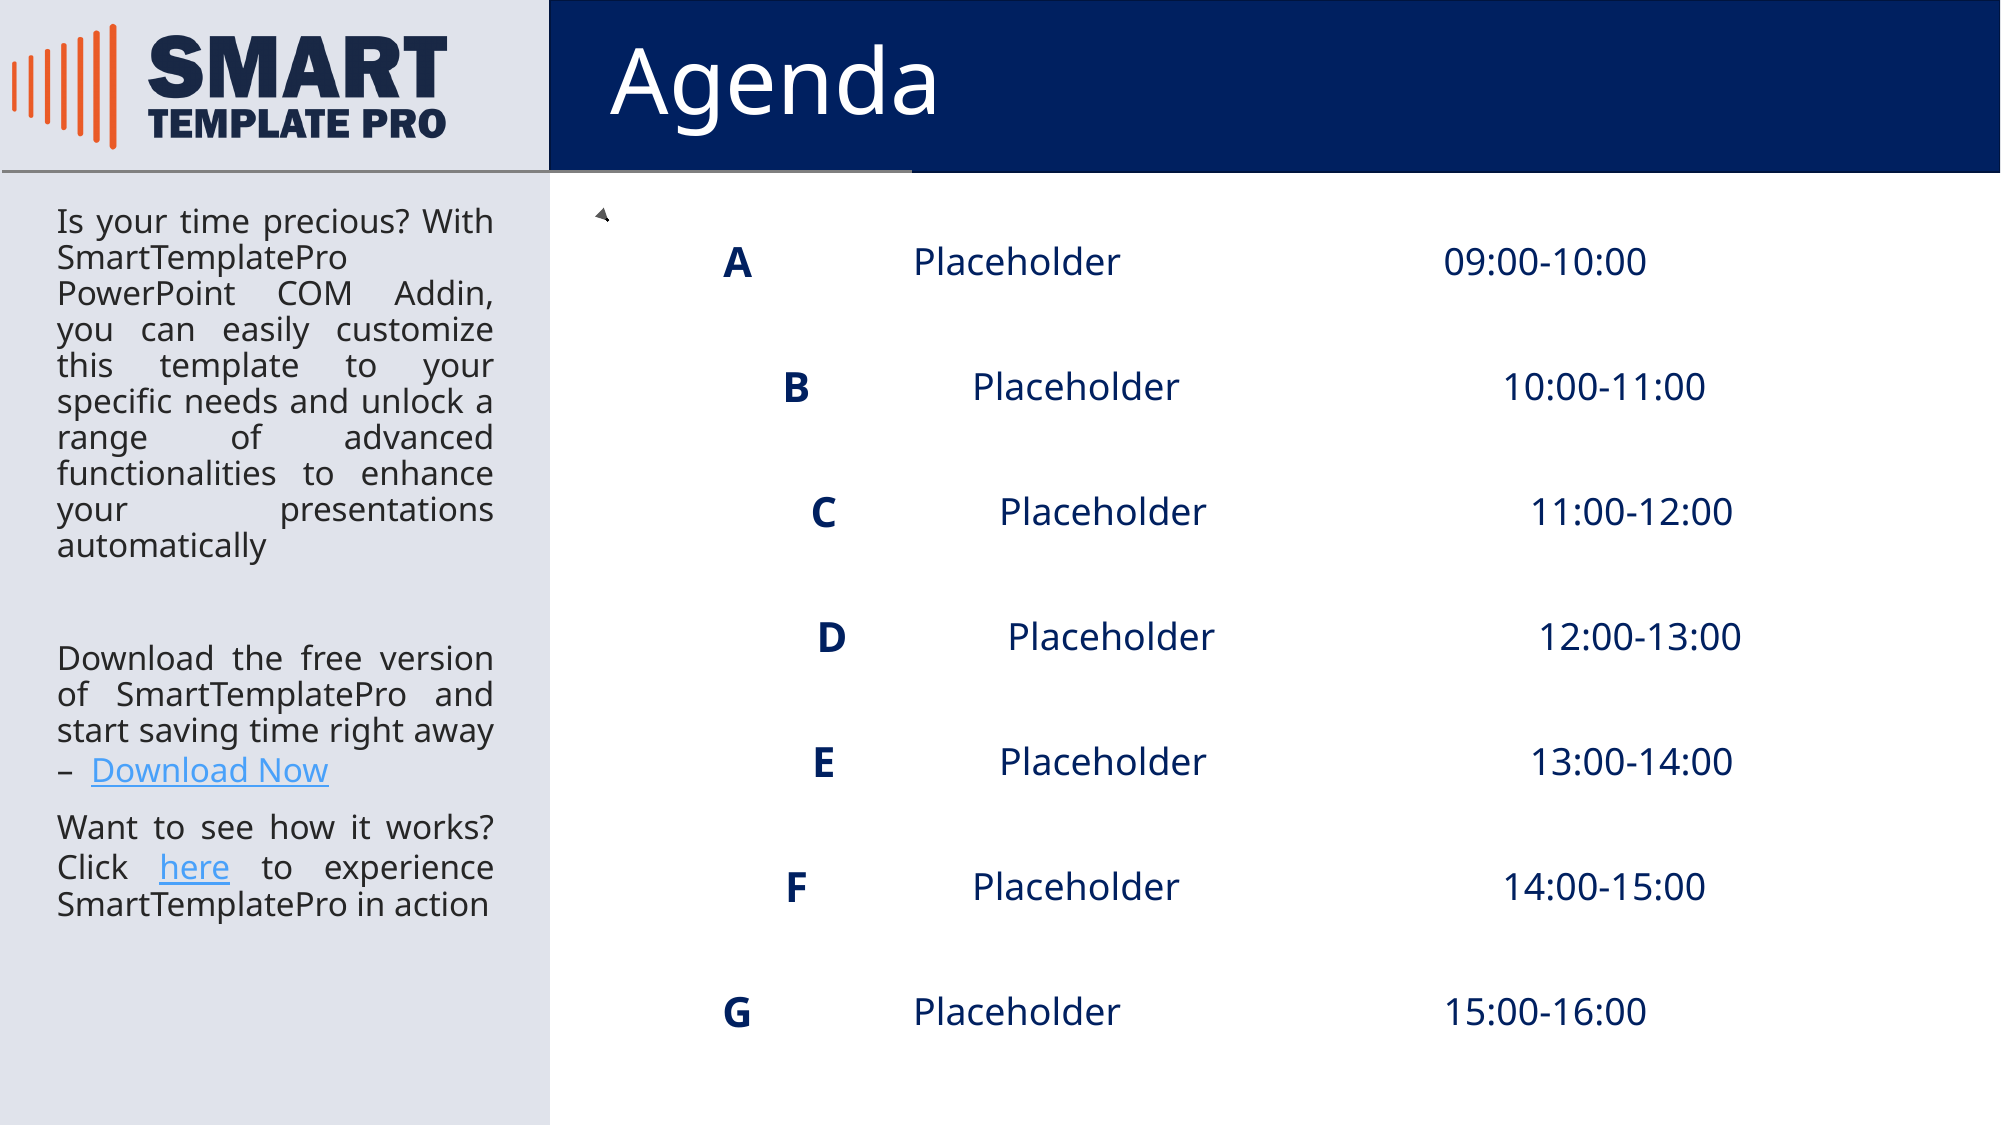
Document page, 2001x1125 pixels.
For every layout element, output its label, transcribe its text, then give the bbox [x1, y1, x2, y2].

picture [0, 13, 459, 158]
text_box Is your time precious? With SmartTemplatePro PowerPoint COM Addin, you can easily customize this template to your specific needs and unlock a range of advanced functionalities to enhance your presentations automatically Download the free version of SmartTemplatePro and start saving time right away – Download Now Want to see how it works? Click here to experience SmartTemplatePro in action [41, 197, 510, 1065]
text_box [574, 187, 2000, 1084]
text_box Agenda [595, 4, 1999, 165]
